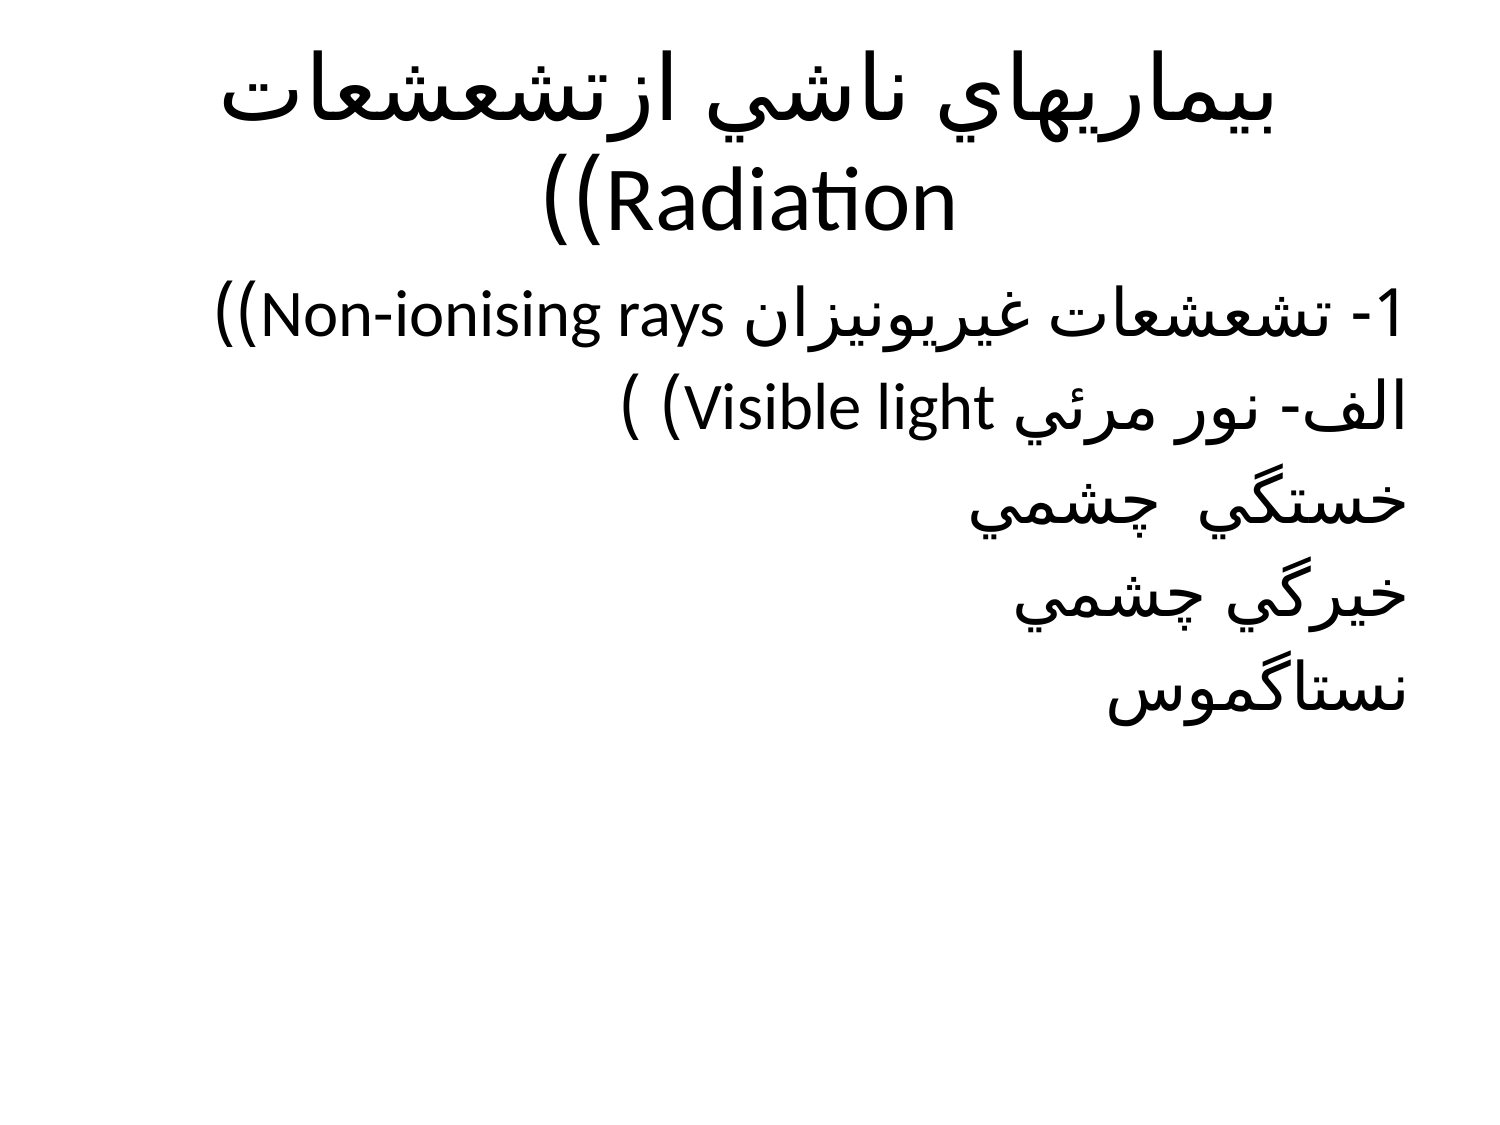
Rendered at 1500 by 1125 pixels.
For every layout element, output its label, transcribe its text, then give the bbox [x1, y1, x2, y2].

list 1- تشعشعات غيريونيزان Non-ionising rays)) الف- نور مرئي Visible light) ) خستگي چشمي خيرگي چشمي نستاگموس [75, 262, 1425, 1088]
title بيماريهاي ناشي ازتشعشعات Radiation)) [75, 45, 1425, 233]
